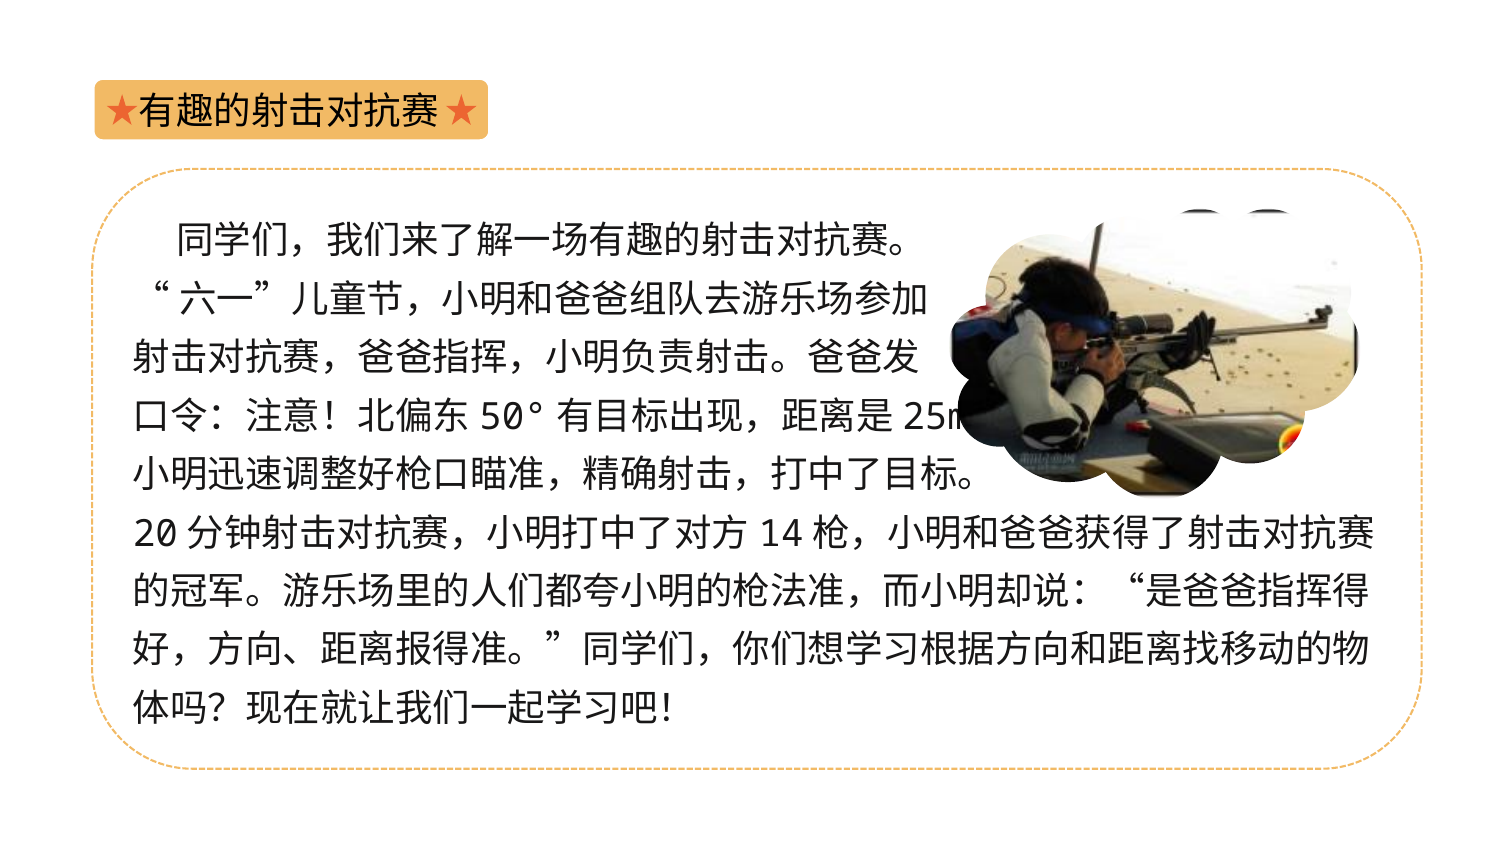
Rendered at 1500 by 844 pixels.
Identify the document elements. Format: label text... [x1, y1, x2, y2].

text_box [91, 200, 118, 738]
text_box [92, 77, 491, 142]
text_box 同学们，我们来了解一场有趣的射击对抗赛。 “六一”儿童节，小明和爸爸组队去游乐场参加 射击对抗赛，爸爸指挥，小明负责射击。爸爸发 口令：注意！北偏东50°有目标出现，距离是25m。 小明迅速调整好枪口瞄准，精确射击，打中了目标。 20分钟射击对抗赛，小明打中了对方14枪，小明和爸爸获得了射击对抗赛的冠军。游乐场里的人们都夸小明的枪法准，而小明却说：“是爸爸指挥得好，方向、距离报得准。”同学们，你们想学习根据方向和距离找移动的物体吗？现在就让我们一起学习吧！ [118, 195, 1402, 795]
picture [948, 207, 1361, 499]
text_box [123, 167, 1391, 195]
text_box [1402, 209, 1423, 730]
